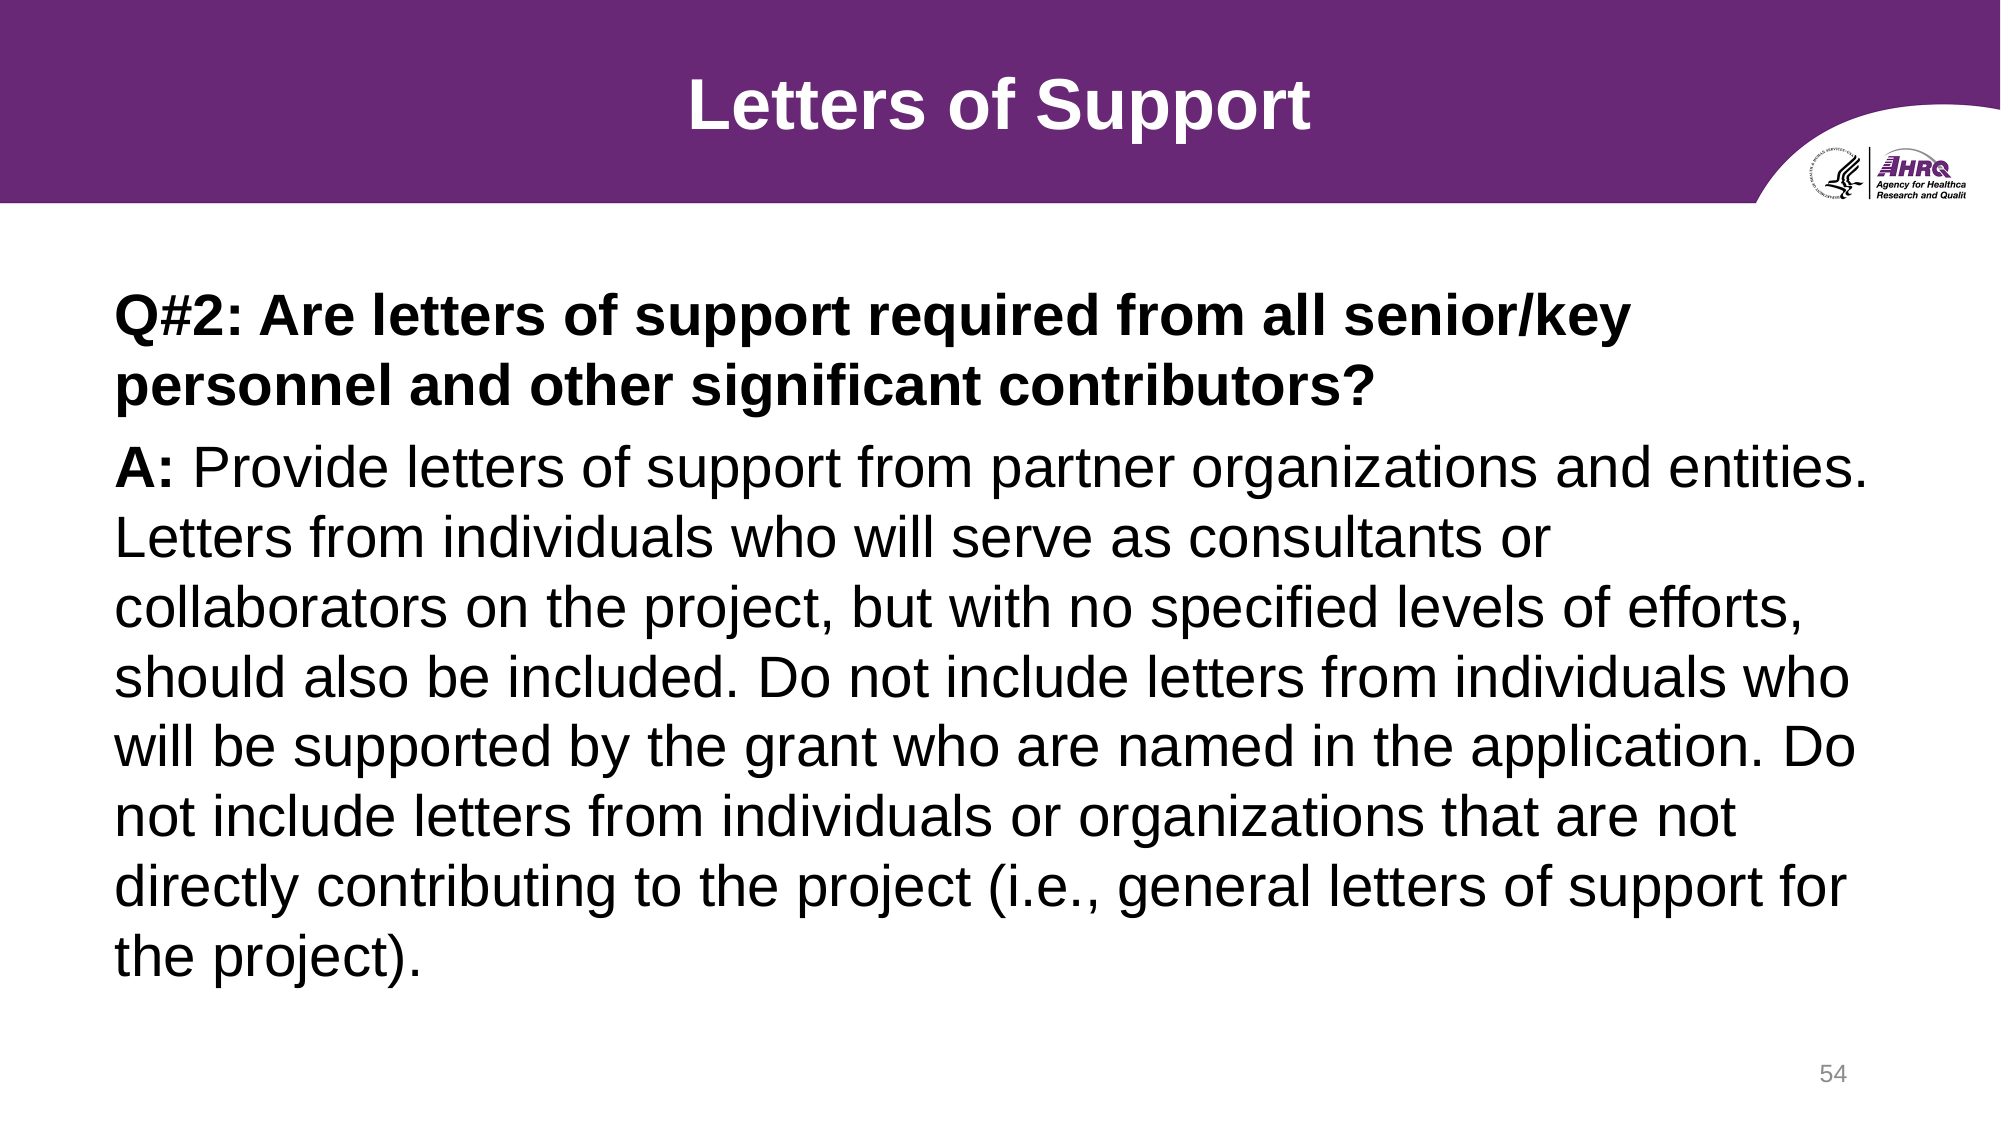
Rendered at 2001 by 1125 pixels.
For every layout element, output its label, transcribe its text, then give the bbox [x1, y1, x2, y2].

slide_number 54 [1412, 1042, 1863, 1103]
list Q#2: Are letters of support required from all senior/key personnel and other significant contributors? A: Provide letters of support from partner organizations and entities. Letters from individuals who will serve as consultants or collaborators on the project, but with no specified levels of efforts, should also be included. Do not include letters from individuals who will be supported by the grant who are named in the application. Do not include letters from individuals or organizations that are not directly contributing to the project (i.e., general letters of support for the project). [99, 270, 1900, 1013]
title Letters of Support [275, 50, 1725, 152]
picture [0, 0, 2001, 1125]
